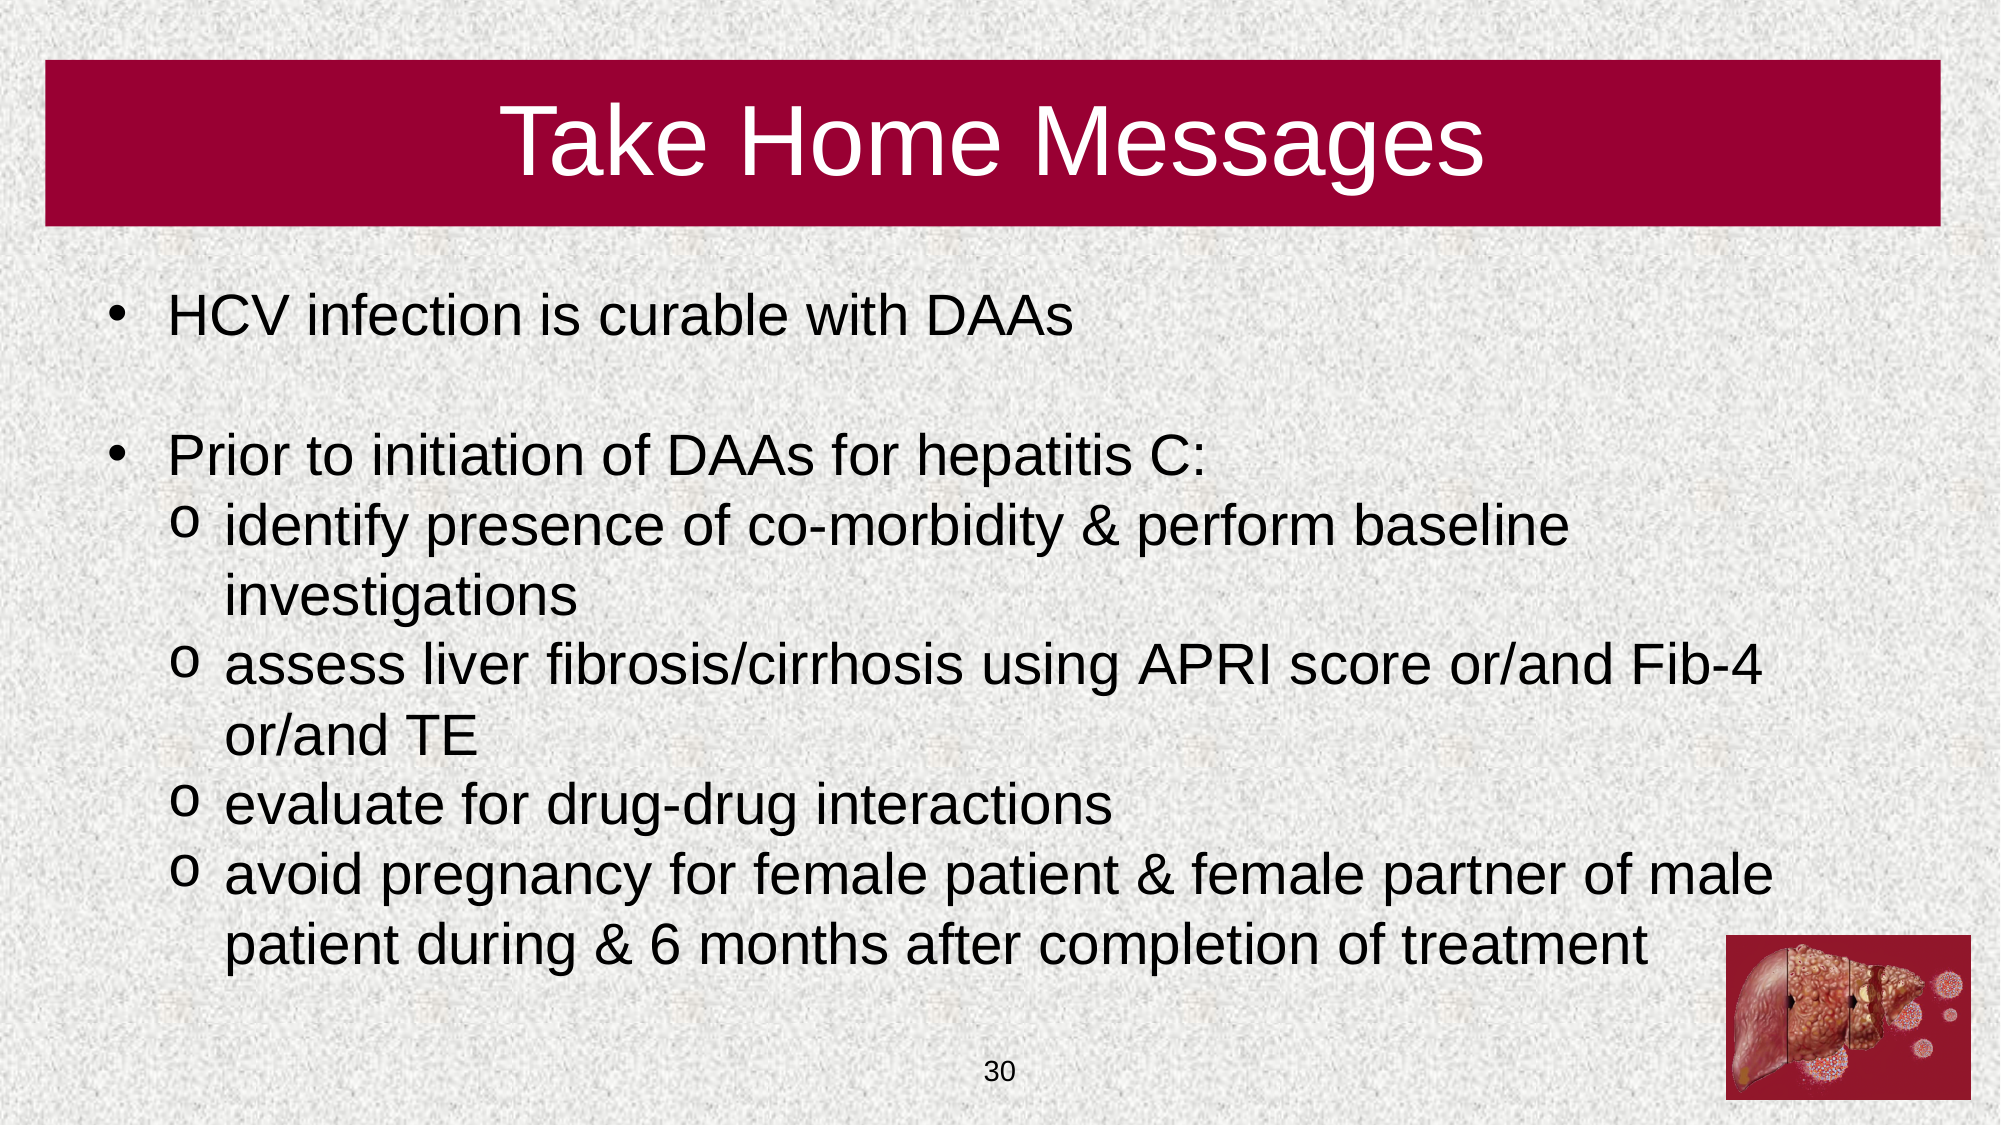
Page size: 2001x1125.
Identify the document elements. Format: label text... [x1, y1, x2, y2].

picture [0, 0, 2001, 1125]
title Take Home Messages [45, 59, 1941, 227]
slide_number 30 [774, 1039, 1225, 1100]
list HCV infection is curable with DAAs Prior to initiation of DAAs for hepatitis C: identify presence of co-morbidity & perform baseline investigations assess liver fibrosis/cirrhosis using APRI score or/and Fib-4 or/and TE evaluate for drug-drug interactions avoid pregnancy for female patient & female partner of male patient during & 6 months after completion of treatment [92, 270, 1901, 1014]
